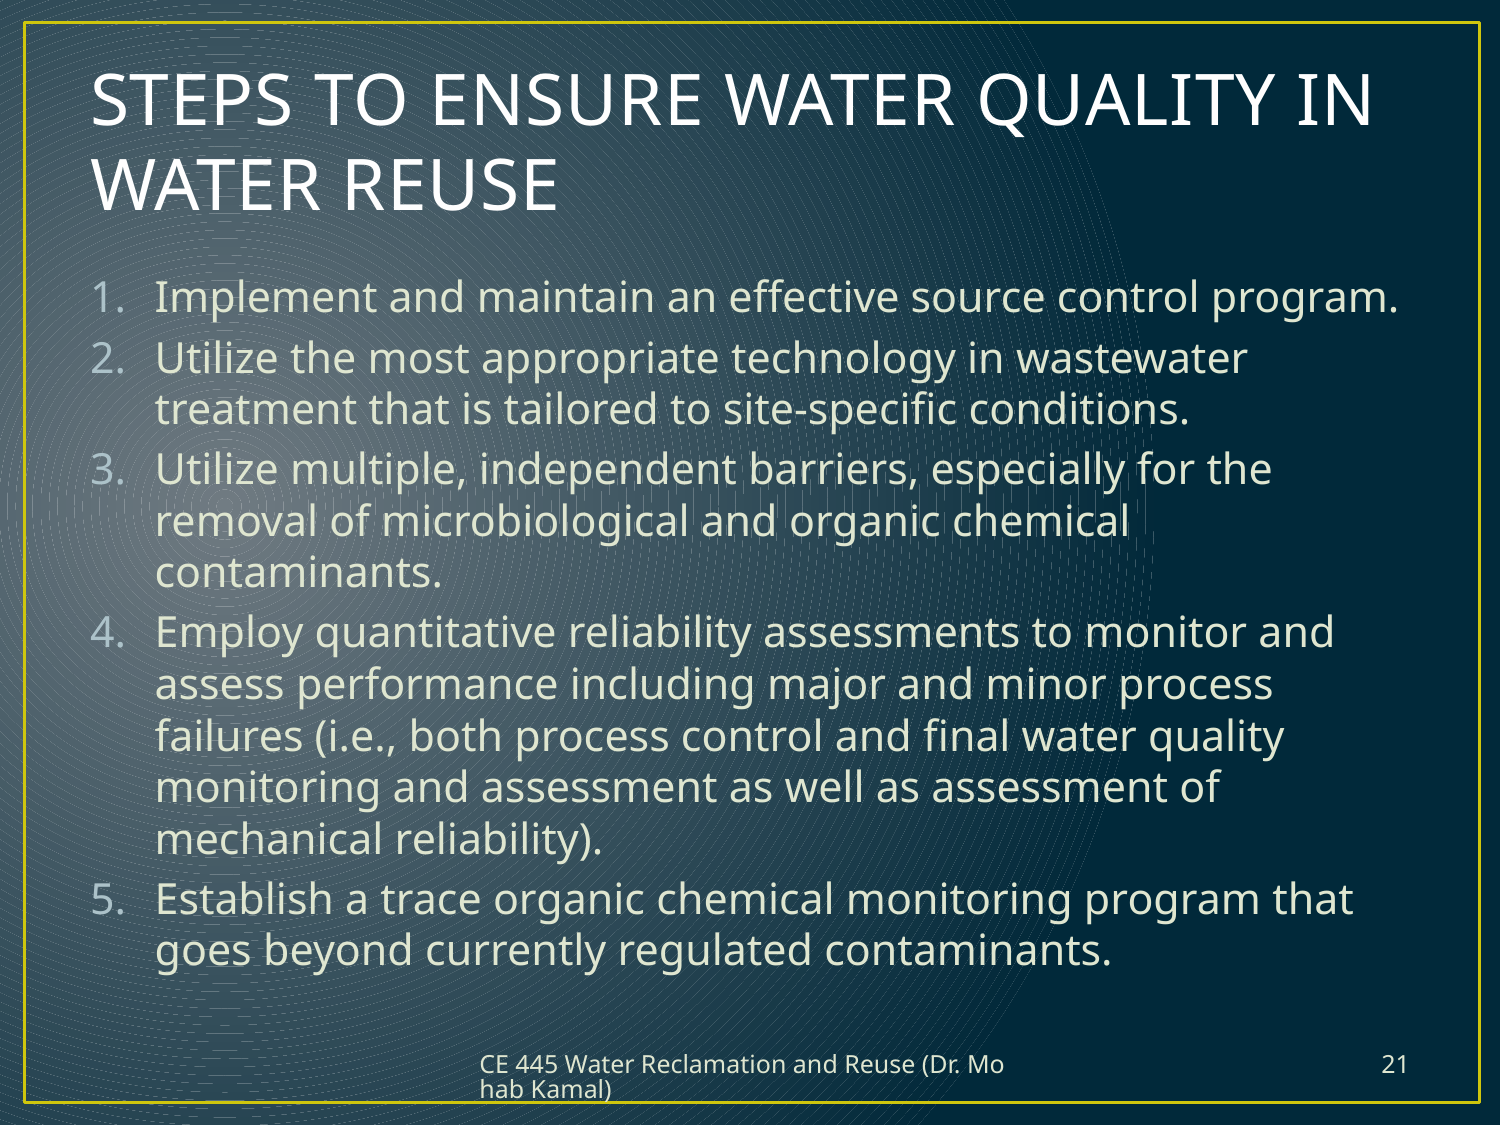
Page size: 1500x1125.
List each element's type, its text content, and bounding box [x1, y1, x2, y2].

list Implement and maintain an effective source control program. Utilize the most appropriate technology in wastewater treatment that is tailored to site-specific conditions. Utilize multiple, independent barriers, especially for the removal of microbiological and organic chemical contaminants. Employ quantitative reliability assessments to monitor and assess performance including major and minor process failures (i.e., both process control and final water quality monitoring and assessment as well as assessment of mechanical reliability). Establish a trace organic chemical monitoring program that goes beyond currently regulated contaminants. [75, 262, 1425, 1005]
footer CE 445 Water Reclamation and Reuse (Dr. Mohab Kamal) [464, 1035, 1036, 1096]
title STEPS TO ENSURE WATER QUALITY IN WATER REUSE [75, 45, 1425, 233]
slide_number 21 [1074, 1035, 1425, 1096]
